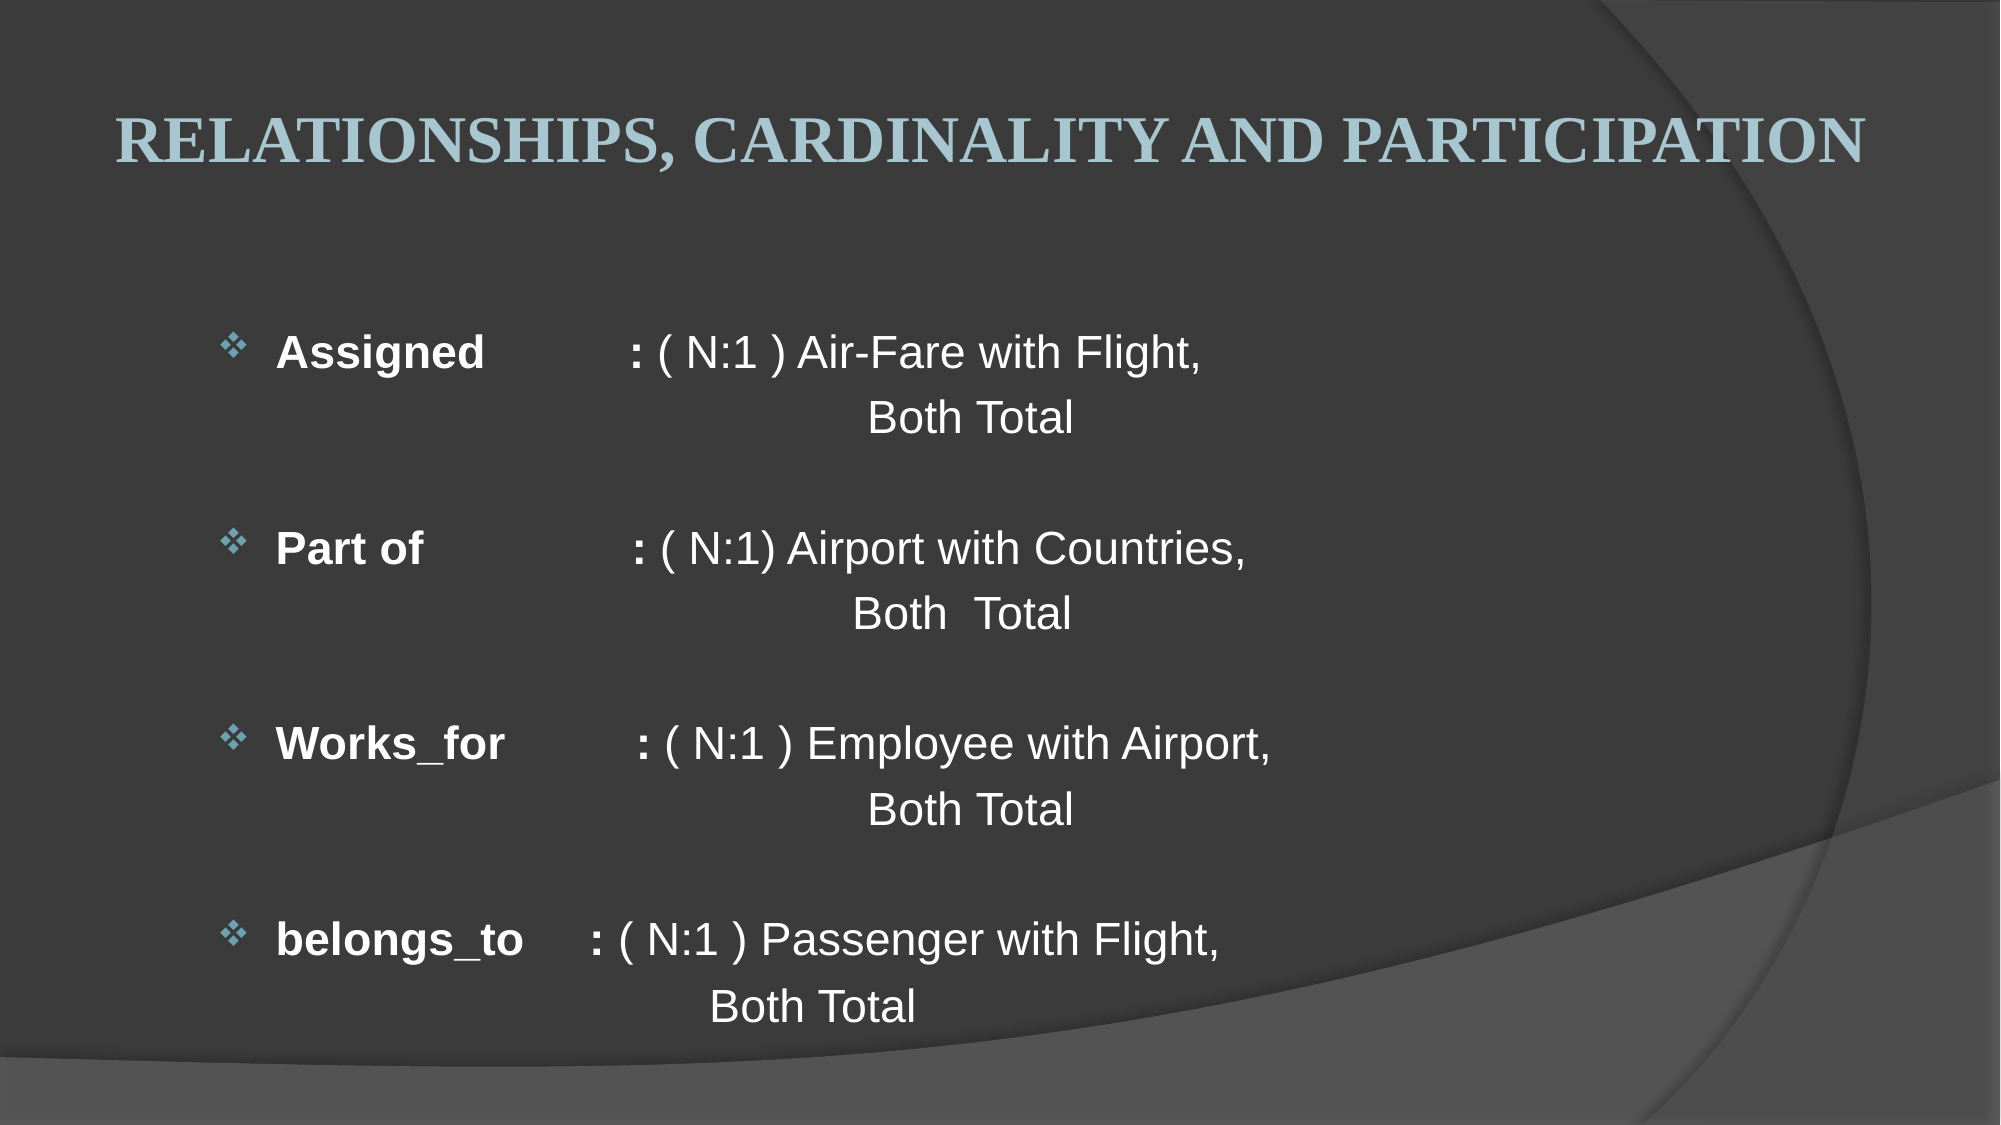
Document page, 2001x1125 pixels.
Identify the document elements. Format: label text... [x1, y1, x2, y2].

list Assigned : ( N:1 ) Air-Fare with Flight, Both Total Part of : ( N:1) Airport with Countries, Both Total Works_for : ( N:1 ) Employee with Airport, Both Total belongs_to : ( N:1 ) Passenger with Flight, Both Total [196, 314, 1461, 1106]
title RELATIONSHIPS, CARDINALITY AND PARTICIPATION [108, 42, 1892, 230]
